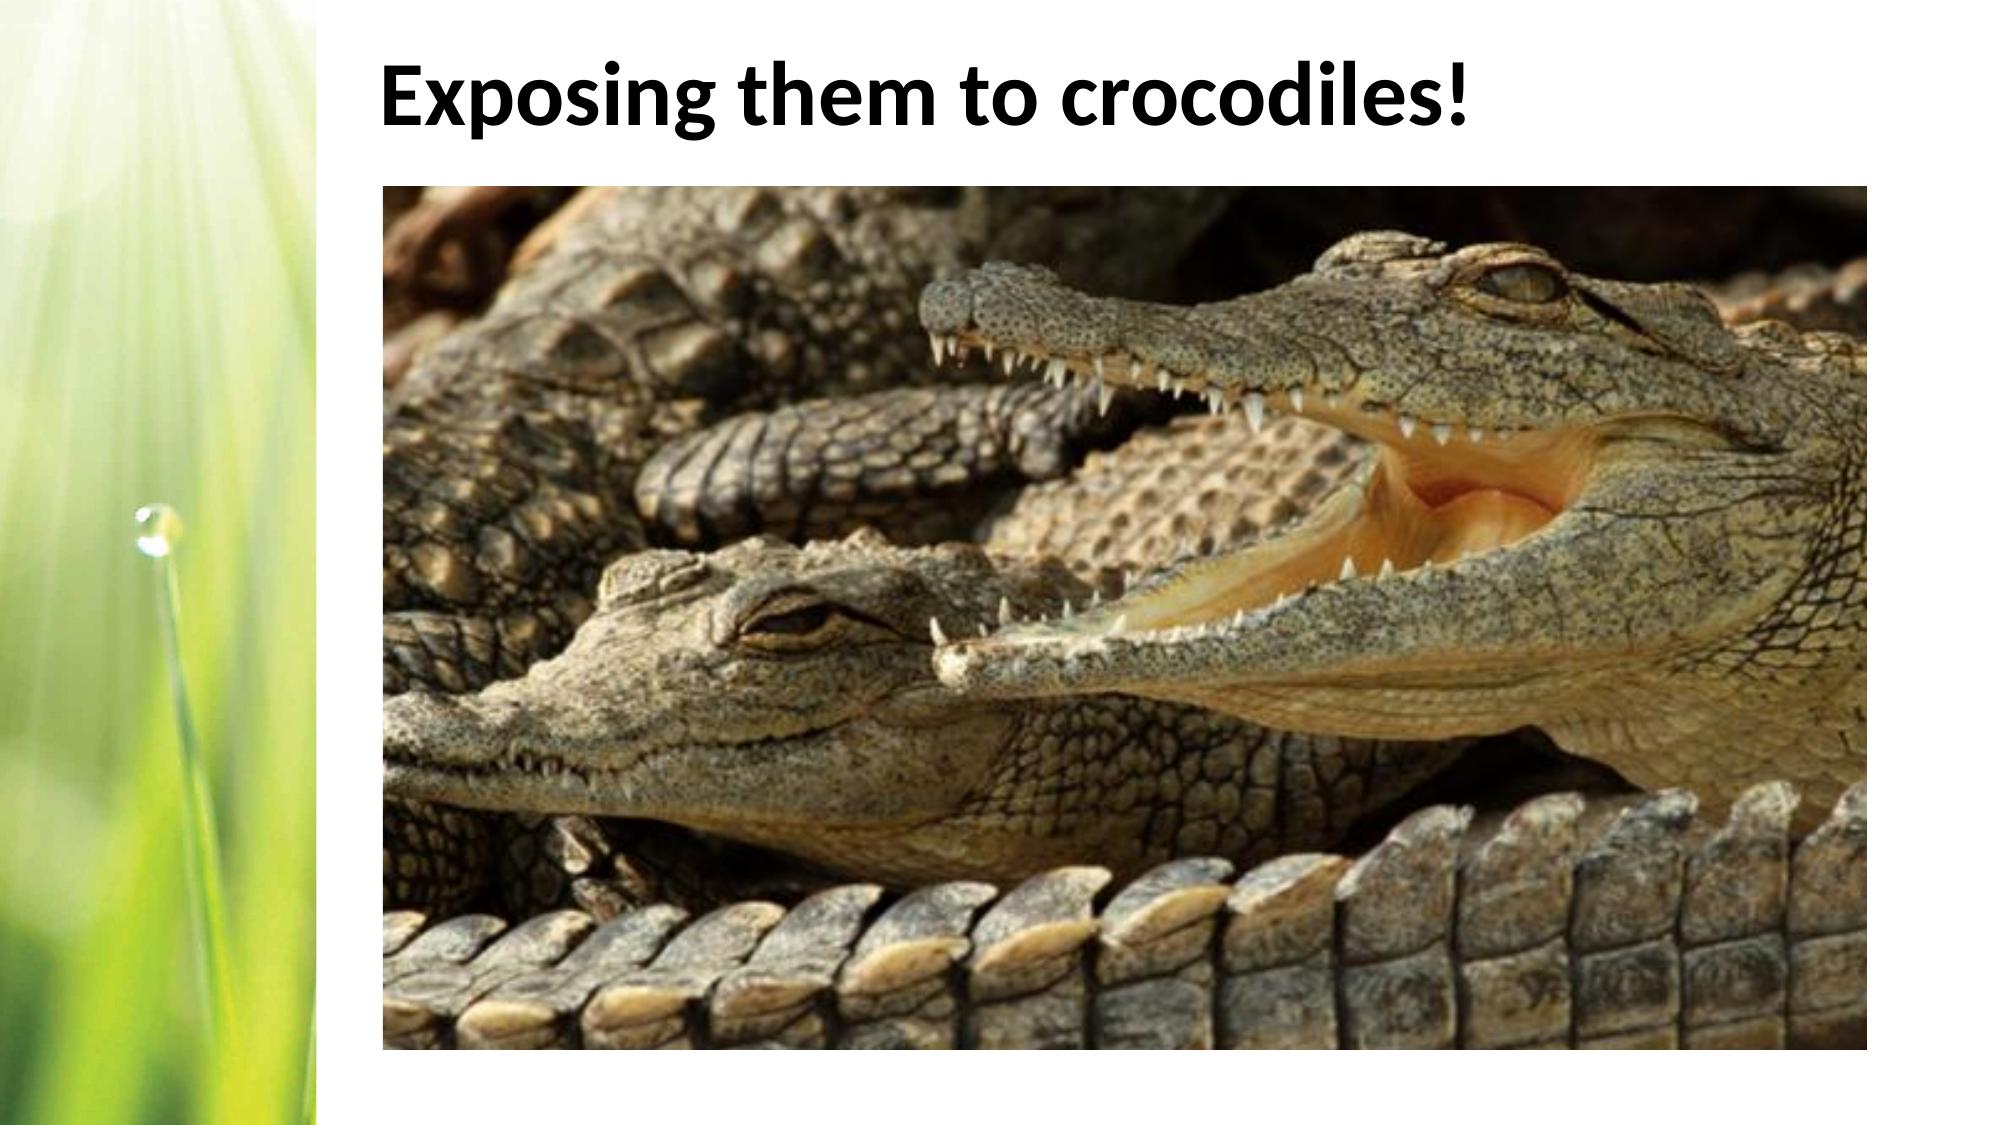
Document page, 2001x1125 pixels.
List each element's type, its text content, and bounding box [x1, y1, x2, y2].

title Exposing them to crocodiles! [364, 0, 1867, 208]
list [382, 186, 1867, 1050]
picture [0, 0, 317, 1125]
